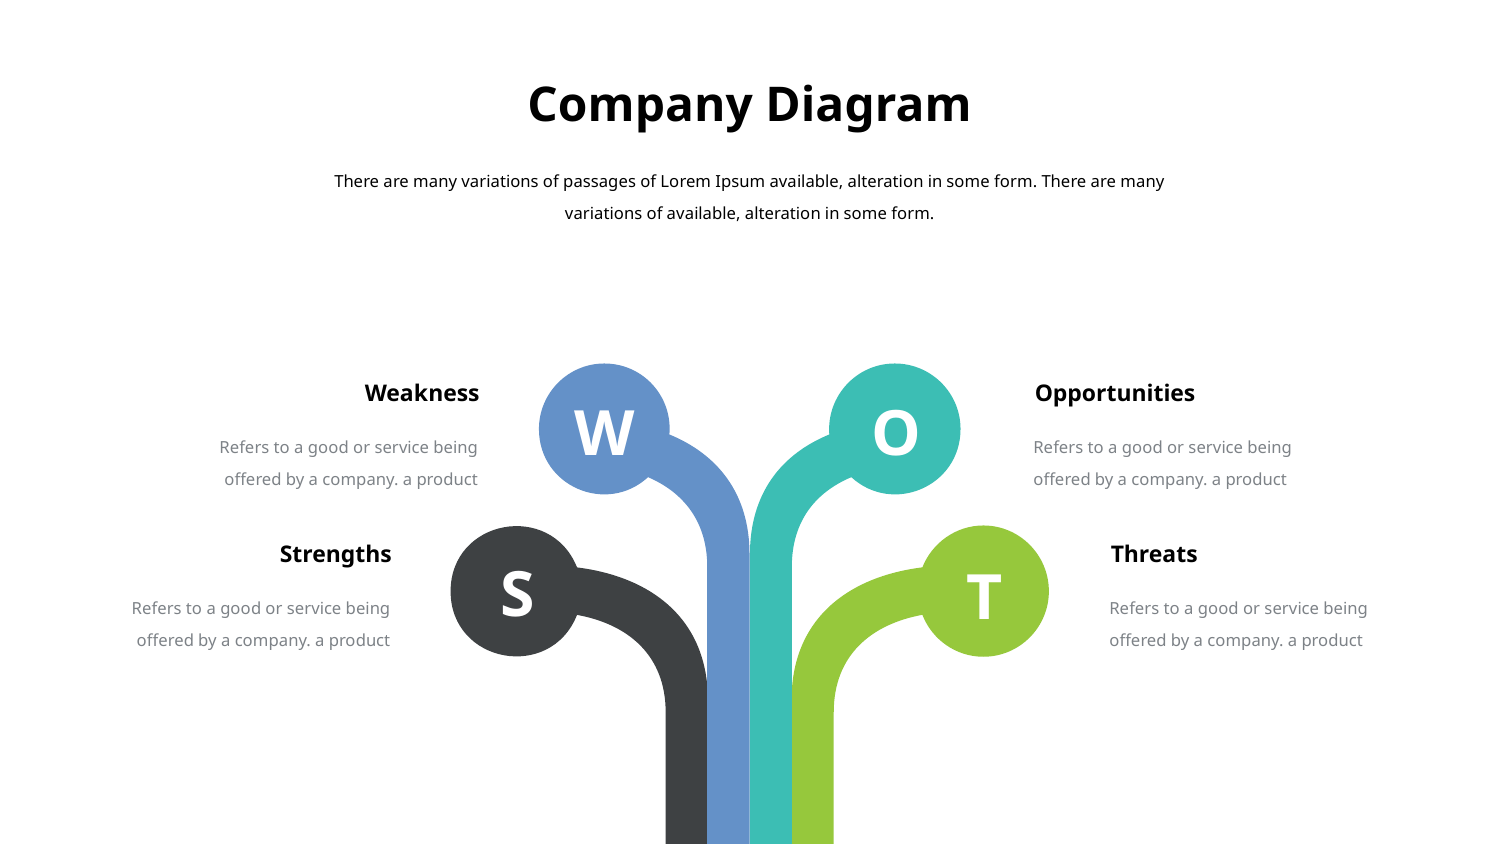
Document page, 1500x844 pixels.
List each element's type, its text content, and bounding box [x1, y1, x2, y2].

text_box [450, 363, 1050, 371]
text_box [68, 372, 1432, 648]
text_box Company Diagram [386, 68, 1114, 137]
text_box There are many variations of passages of Lorem Ipsum available, alteration in some form. There are many variations of available, alteration in some form. [309, 153, 1191, 217]
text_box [450, 656, 1050, 844]
